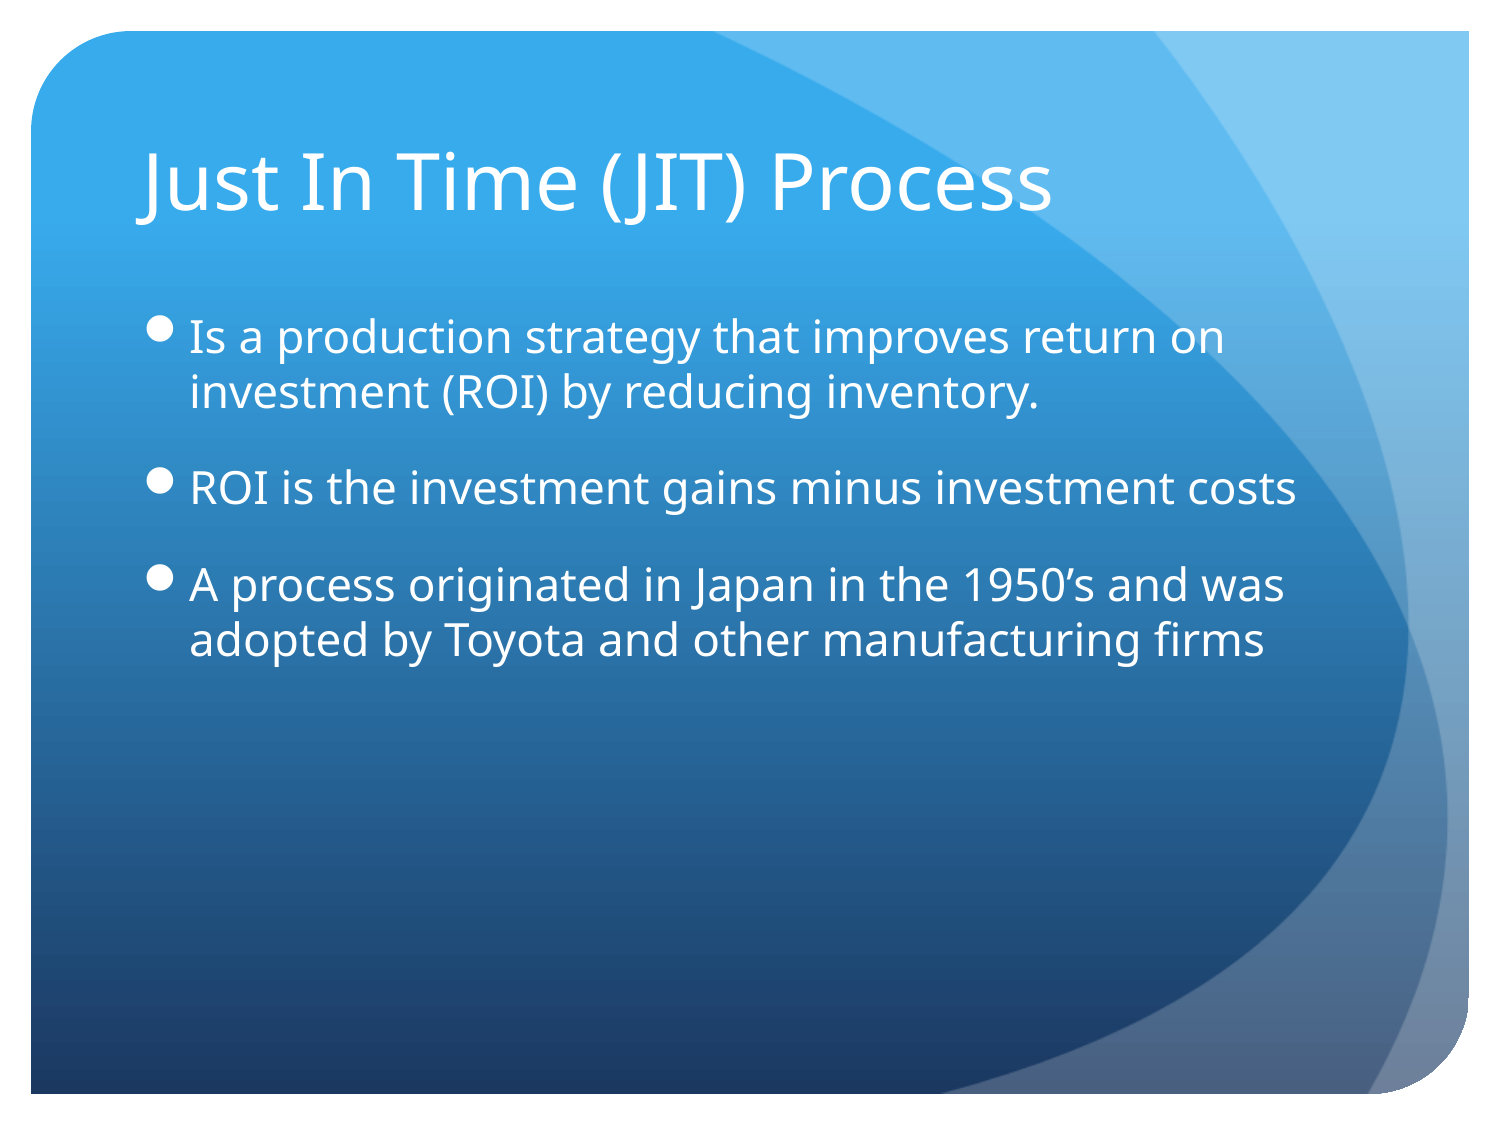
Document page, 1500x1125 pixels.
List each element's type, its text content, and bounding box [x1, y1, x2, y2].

title Just In Time (JIT) Process [127, 62, 1372, 234]
picture [24, 30, 1473, 1094]
list Is a production strategy that improves return on investment (ROI) by reducing inventory. ROI is the investment gains minus investment costs A process originated in Japan in the 1950’s and was adopted by Toyota and other manufacturing firms [127, 299, 1372, 991]
